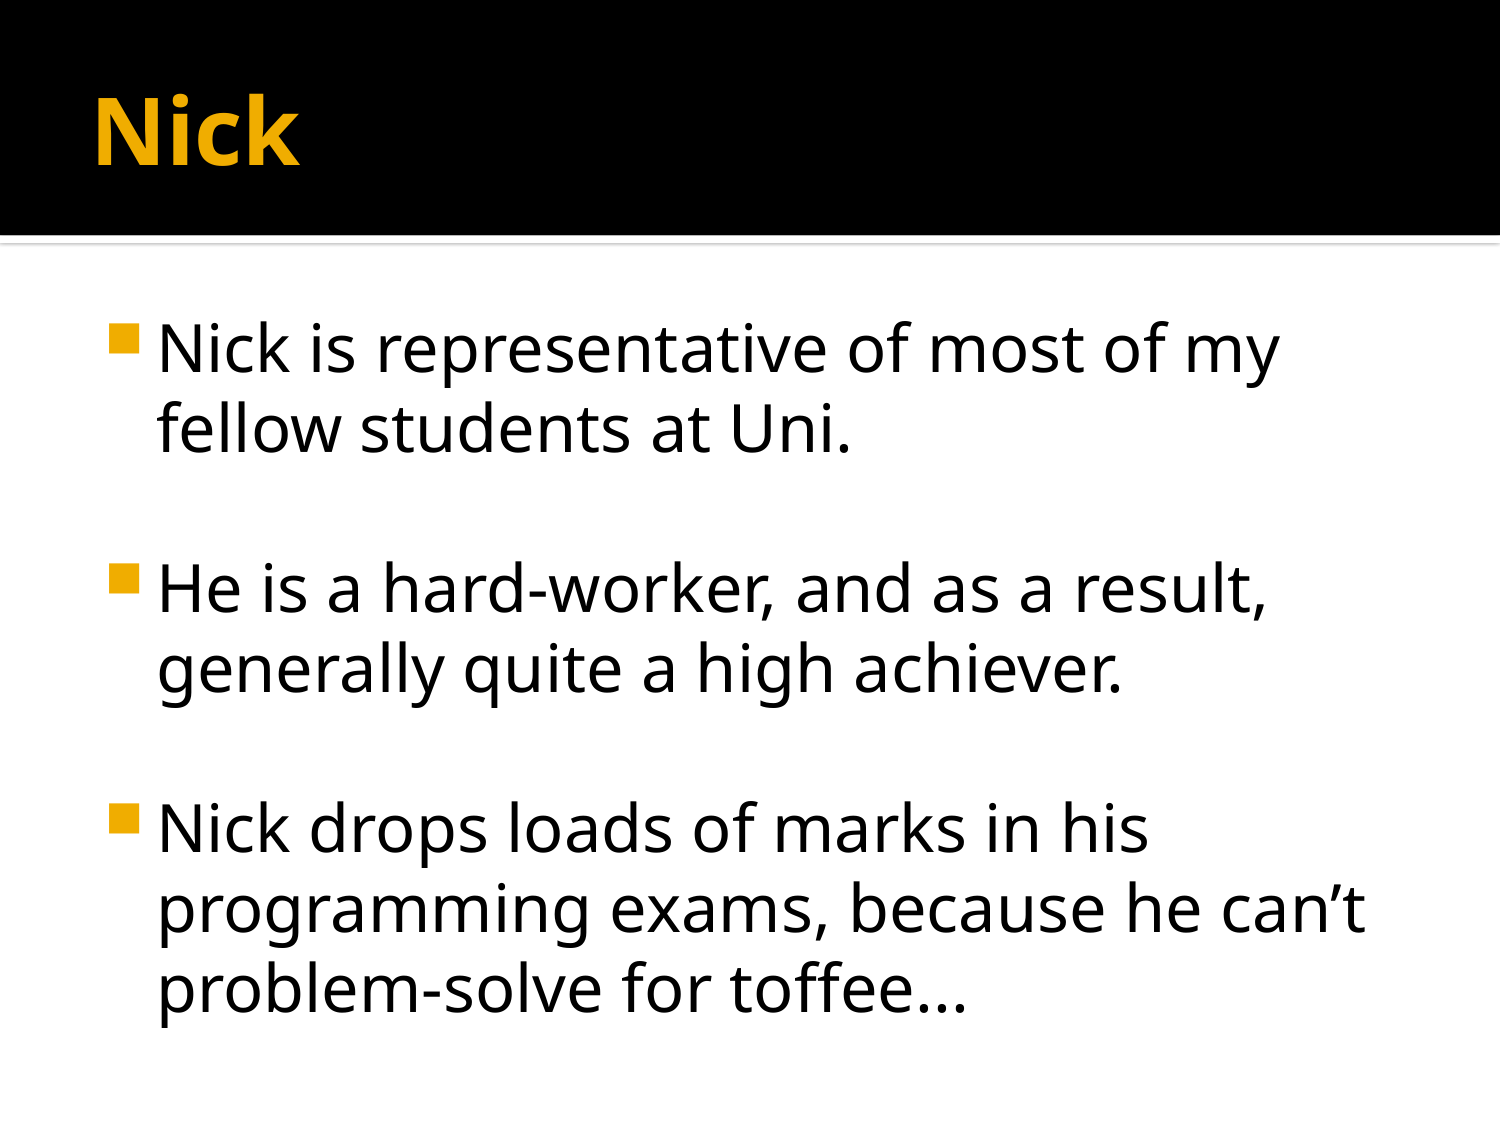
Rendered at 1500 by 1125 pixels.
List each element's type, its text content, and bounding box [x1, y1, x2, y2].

list Nick is representative of most of my fellow students at Uni. He is a hard-worker, and as a result, generally quite a high achiever. Nick drops loads of marks in his programming exams, because he can’t problem-solve for toffee... [75, 291, 1425, 1050]
title Nick [75, 25, 1425, 231]
